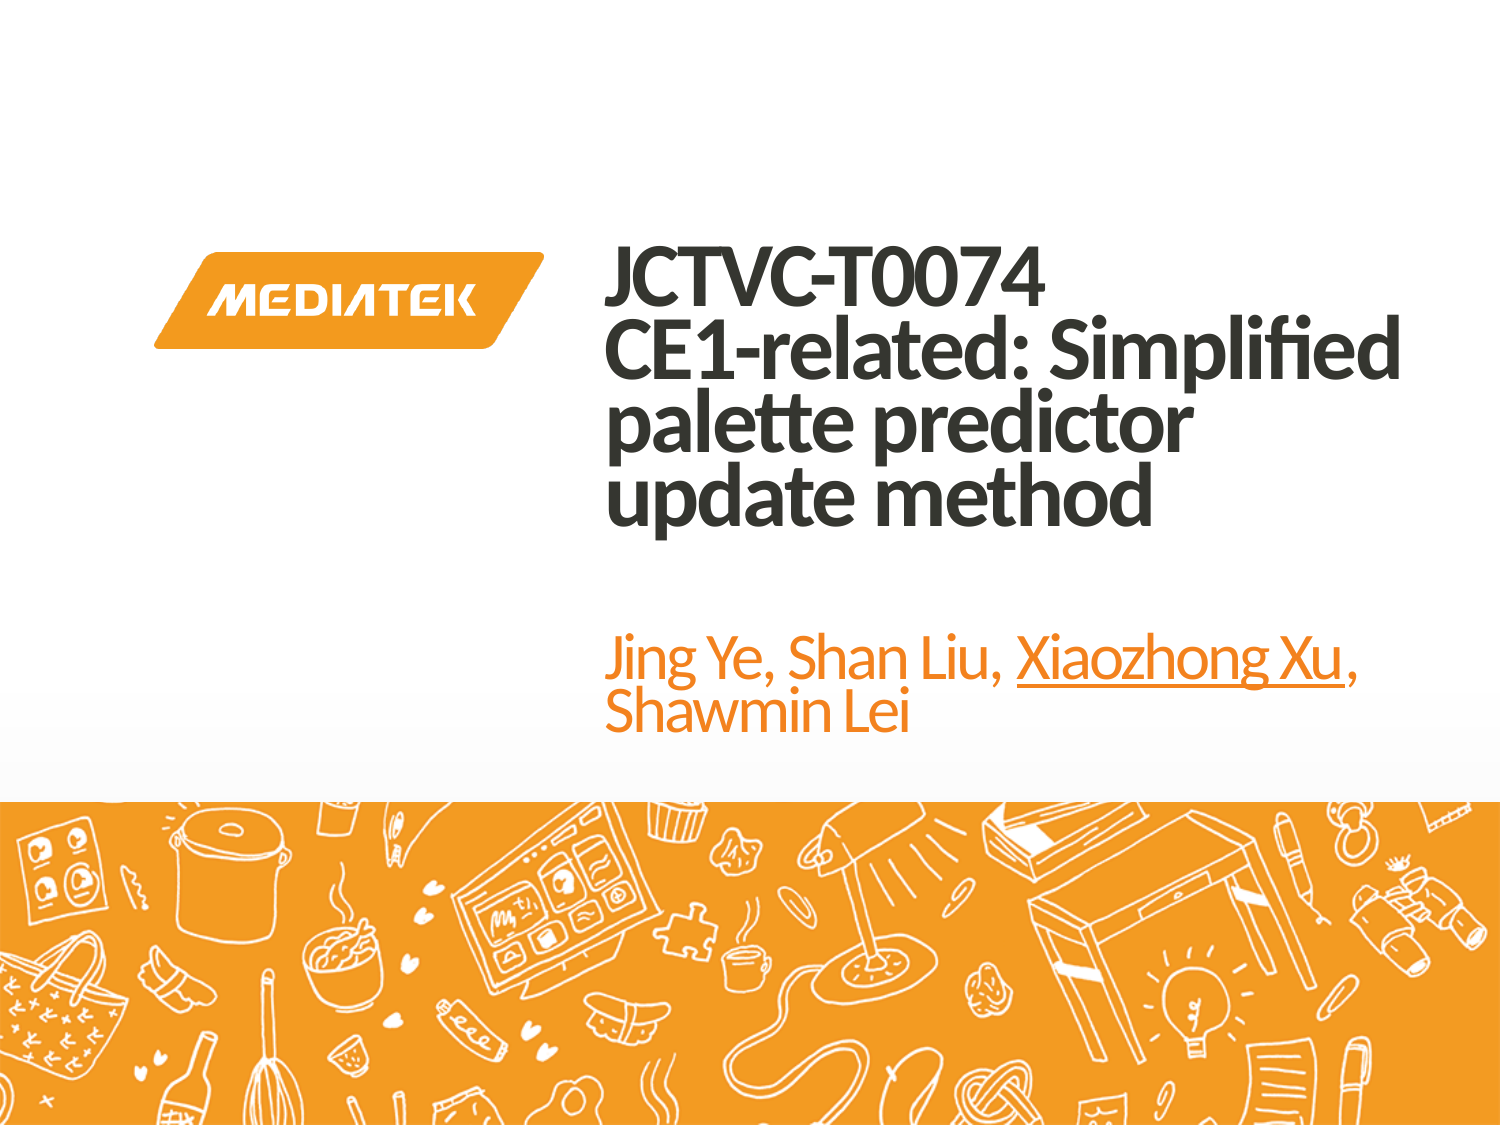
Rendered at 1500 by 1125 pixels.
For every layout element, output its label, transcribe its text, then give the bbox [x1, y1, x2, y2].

picture [154, 252, 544, 349]
picture [0, 802, 1500, 1125]
subtitle Jing Ye, Shan Liu, Xiaozhong Xu, Shawmin Lei [589, 630, 1425, 803]
title JCTVC-T0074 CE1-related: Simplified palette predictor update method [589, 239, 1425, 630]
